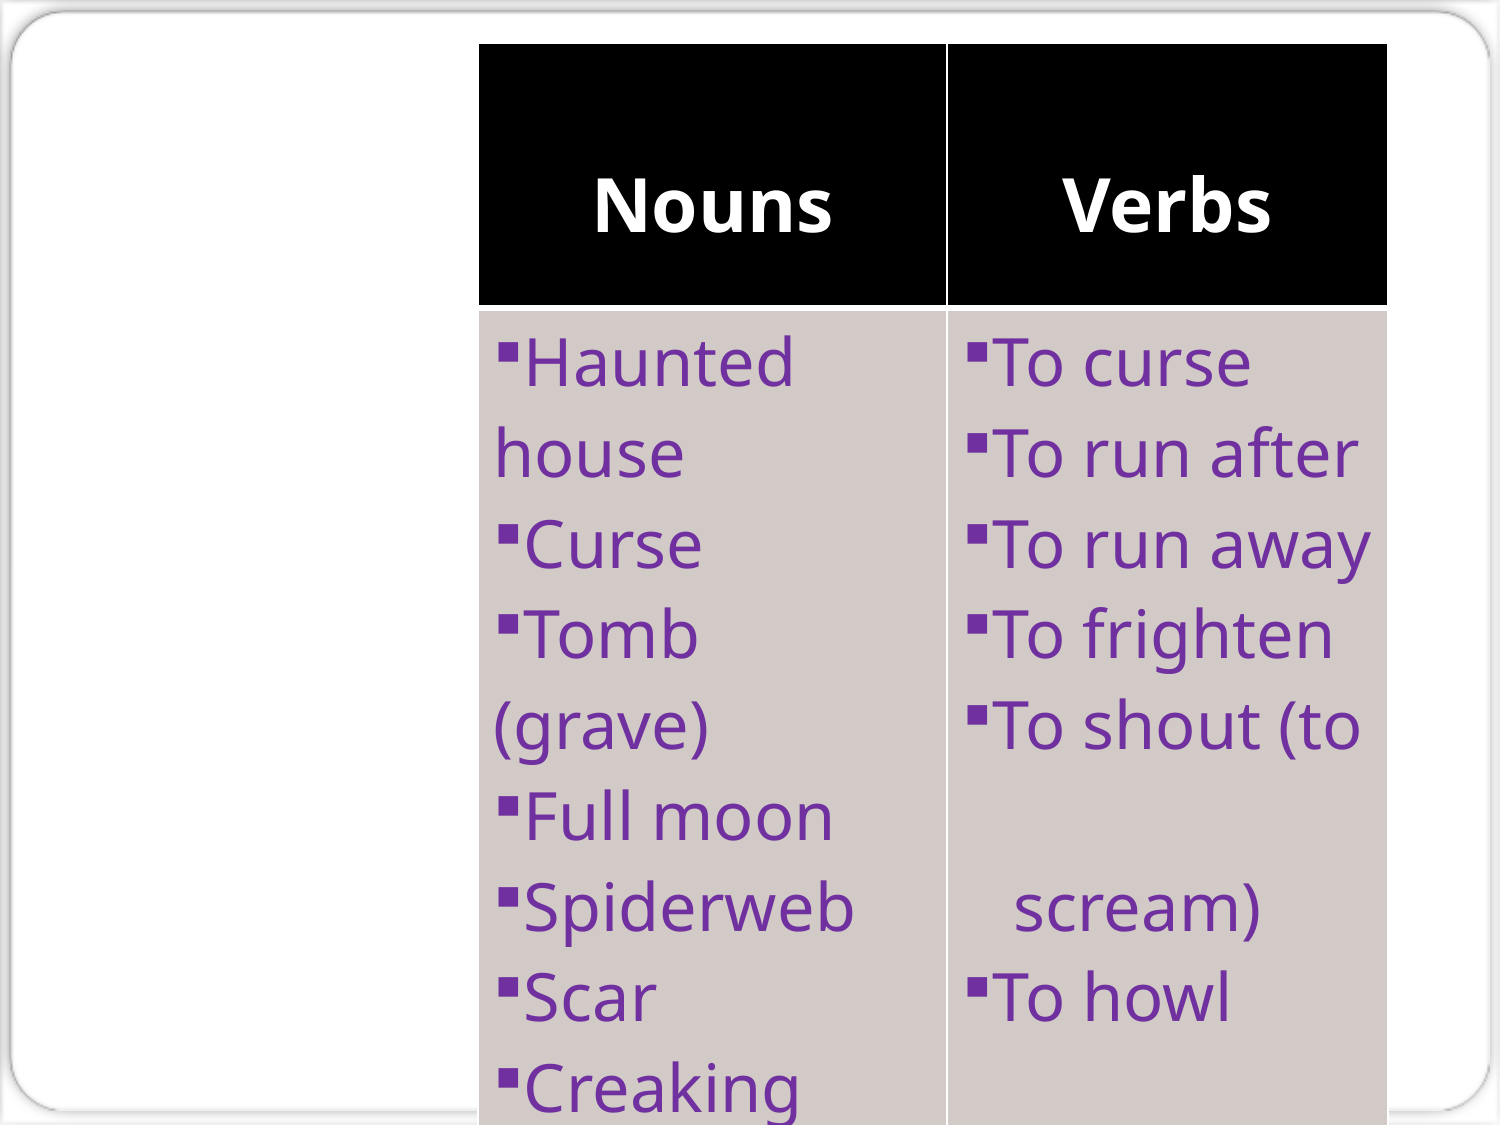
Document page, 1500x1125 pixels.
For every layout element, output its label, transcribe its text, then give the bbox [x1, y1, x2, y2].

table_cell Haunted house Curse Tomb (grave) Full moon Spiderweb Scar Creaking sound [479, 311, 946, 1125]
table_header Nouns [479, 44, 946, 305]
table_header Verbs [948, 44, 1387, 305]
table_cell To curse To run after To run away To frighten To shout (to scream) To howl [948, 311, 1387, 1125]
